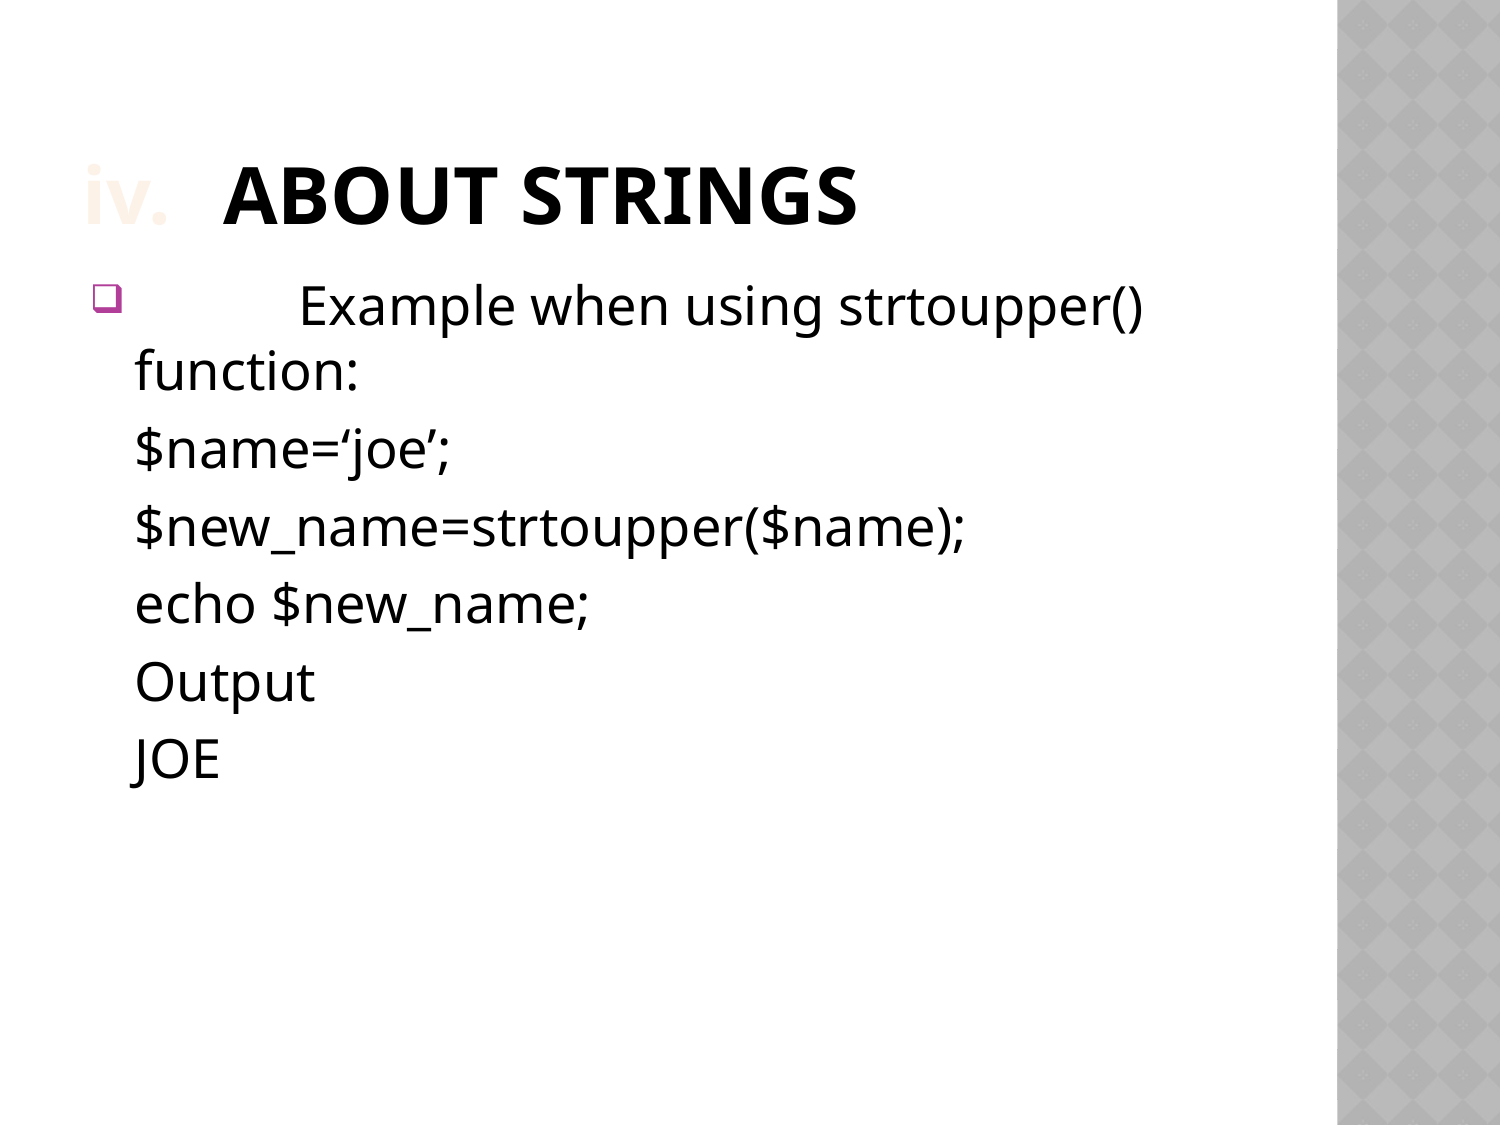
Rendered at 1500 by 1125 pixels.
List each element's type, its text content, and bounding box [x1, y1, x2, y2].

list Example when using strtoupper() function: $name=‘joe’; $new_name=strtoupper($name); echo $new_name; Output JOE [75, 264, 1263, 1059]
title About Strings [75, 52, 1263, 240]
